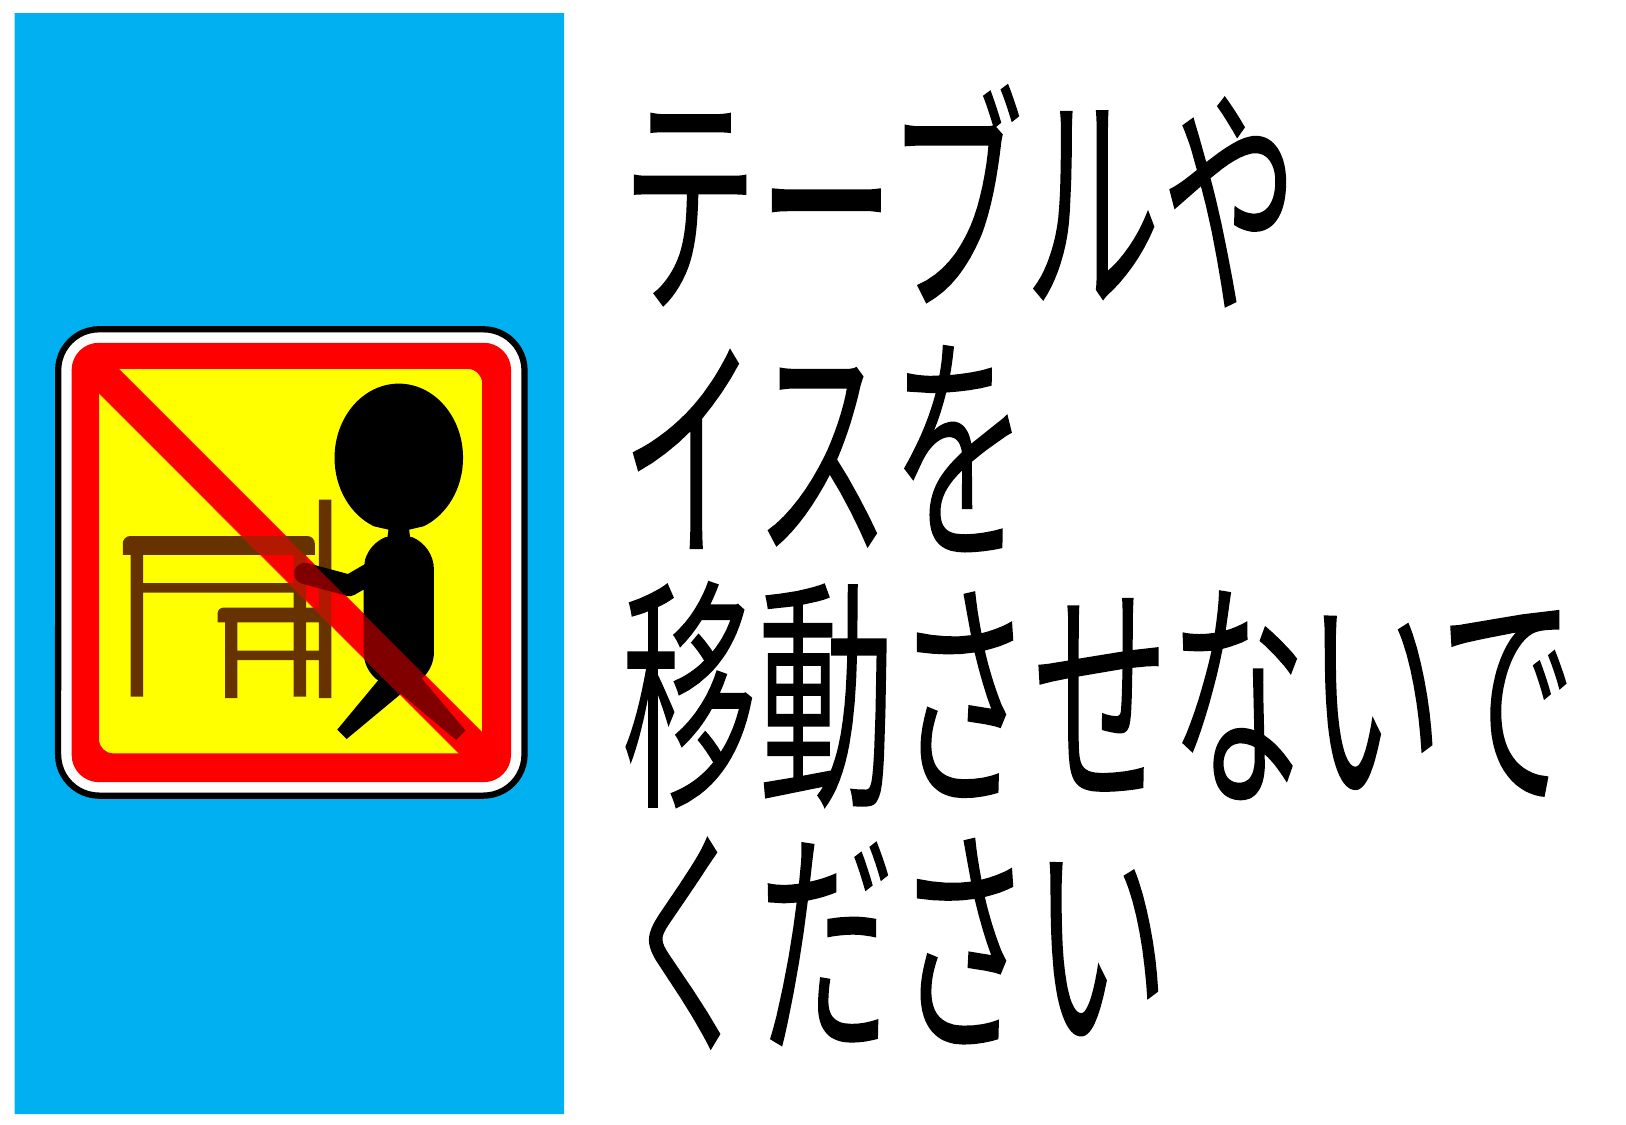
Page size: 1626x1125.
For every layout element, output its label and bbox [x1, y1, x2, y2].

text_box [12, 11, 566, 1116]
text_box [57, 329, 525, 796]
